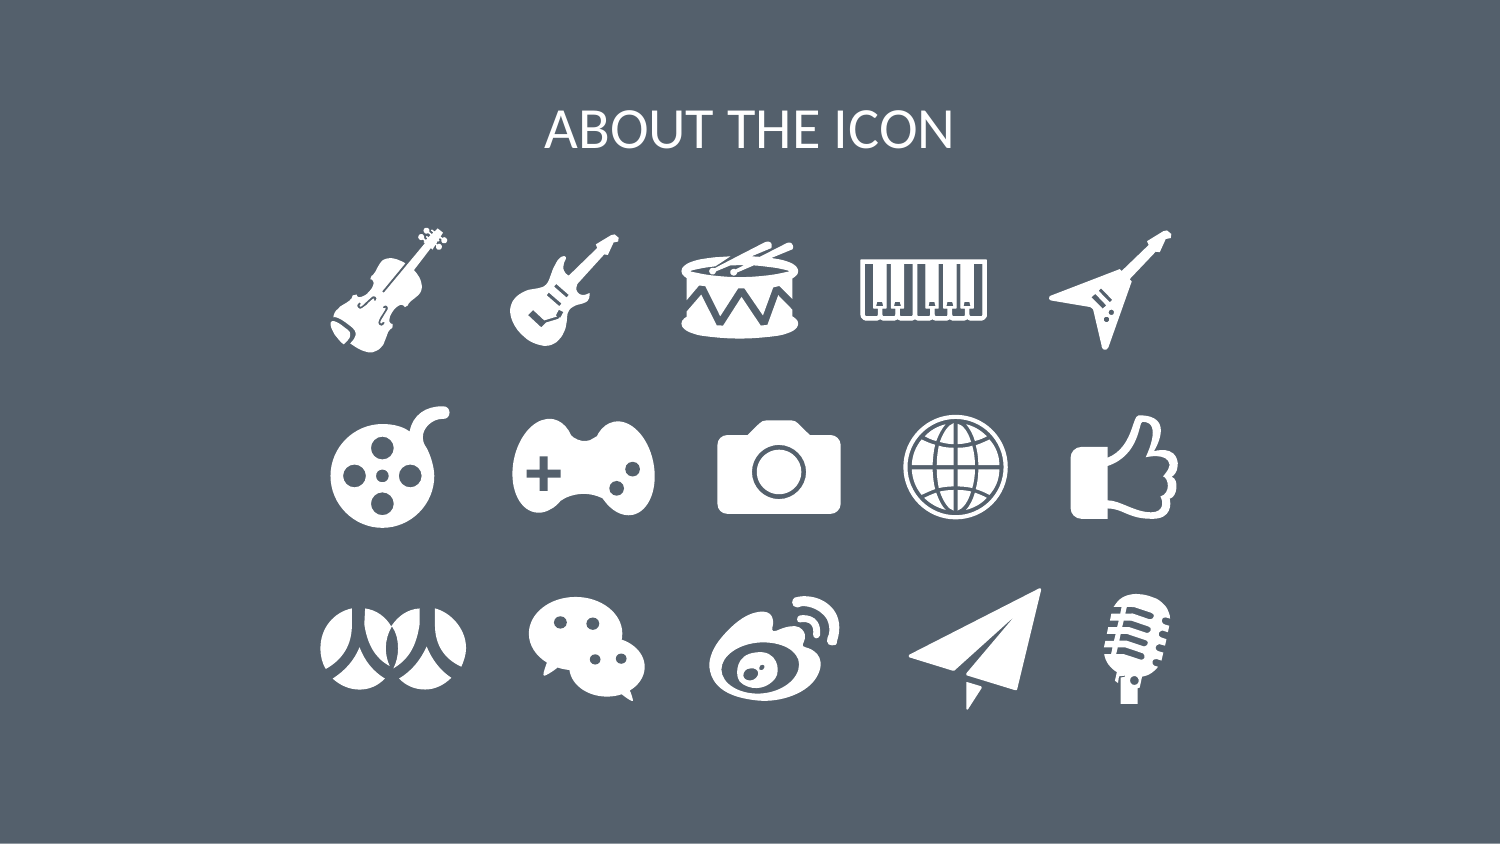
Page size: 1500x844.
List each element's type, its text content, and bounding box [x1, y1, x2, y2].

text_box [512, 418, 655, 516]
text_box [330, 406, 450, 528]
text_box [1103, 593, 1171, 704]
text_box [908, 588, 1042, 710]
text_box ABOUT THE ICON [421, 83, 1079, 169]
text_box [330, 321, 351, 345]
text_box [707, 595, 846, 703]
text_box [320, 608, 467, 690]
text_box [681, 241, 799, 339]
text_box [1049, 230, 1172, 350]
text_box [860, 260, 987, 321]
text_box [333, 227, 448, 353]
text_box [1070, 415, 1178, 519]
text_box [717, 420, 841, 514]
text_box [510, 234, 619, 346]
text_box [528, 596, 645, 702]
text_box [903, 414, 1008, 520]
